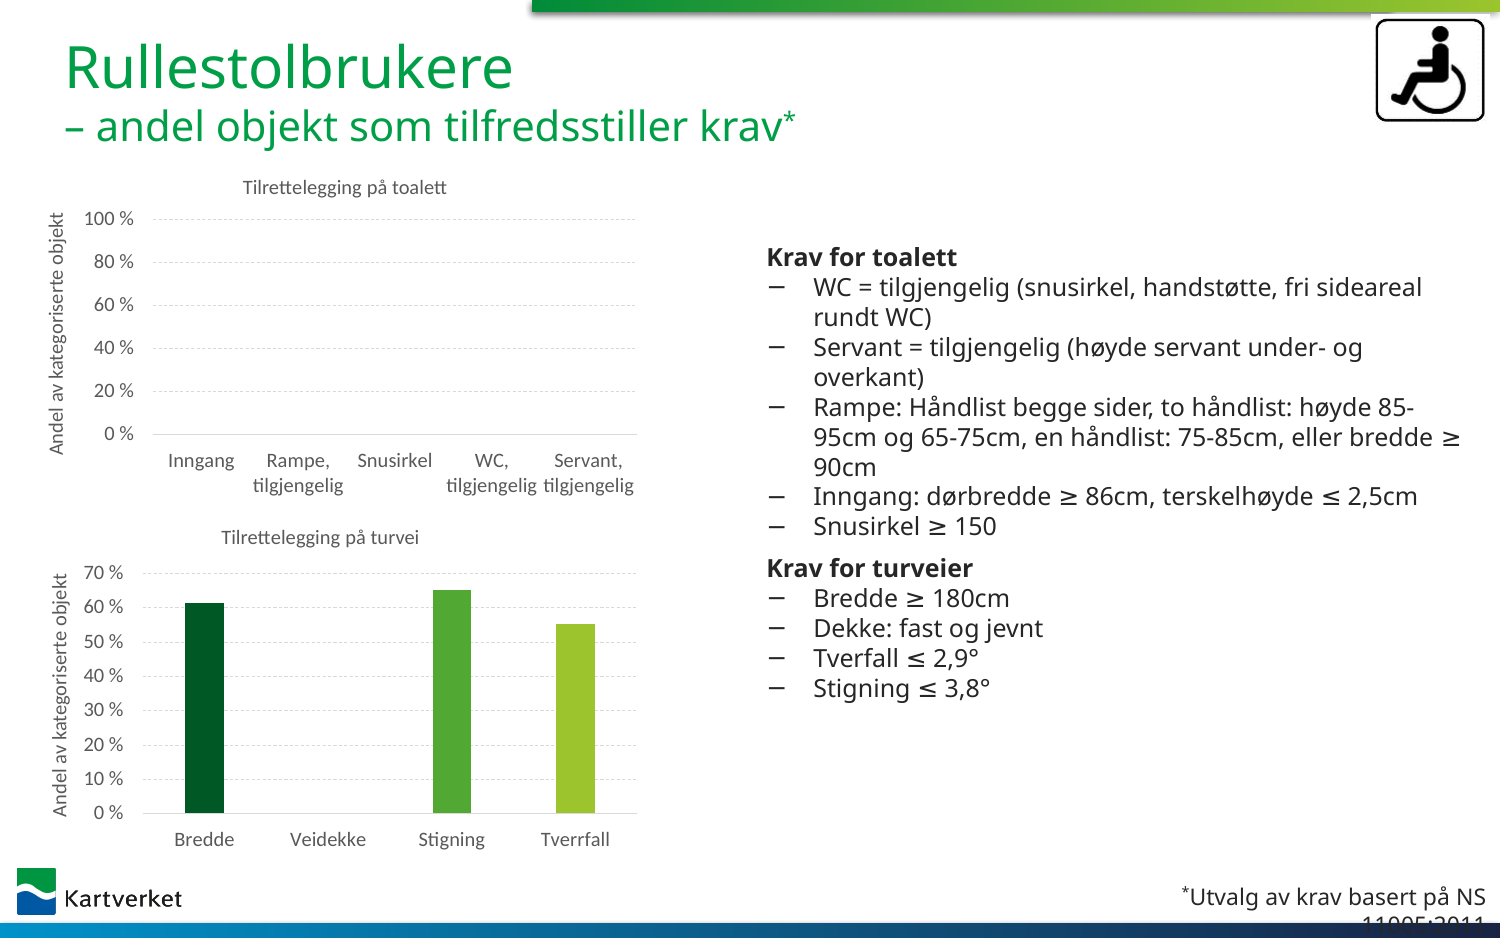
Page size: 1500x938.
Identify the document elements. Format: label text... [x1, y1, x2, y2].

text_box Krav for toalett WC = tilgjengelig (snusirkel, handstøtte, fri sideareal rundt WC) Servant = tilgjengelig (høyde servant under- og overkant) Rampe: Håndlist begge sider, to håndlist: høyde 85-95cm og 65-75cm, en håndlist: 75-85cm, eller bredde ≥ 90cm Inngang: dørbredde ≥ 86cm, terskelhøyde ≤ 2,5cm Snusirkel ≥ 150 [751, 234, 1483, 545]
text_box Rullestolbrukere – andel objekt som tilfredsstiller krav* [49, 14, 1431, 158]
picture [41, 166, 650, 505]
text_box *Utvalg av krav basert på NS 11005:2011 [1068, 873, 1500, 938]
text_box Krav for turveier Bredde ≥ 180cm Dekke: fast og jevnt Tverfall ≤ 2,9° Stigning ≤ 3,8° [751, 545, 1483, 710]
picture [1371, 13, 1491, 127]
picture [41, 520, 650, 859]
